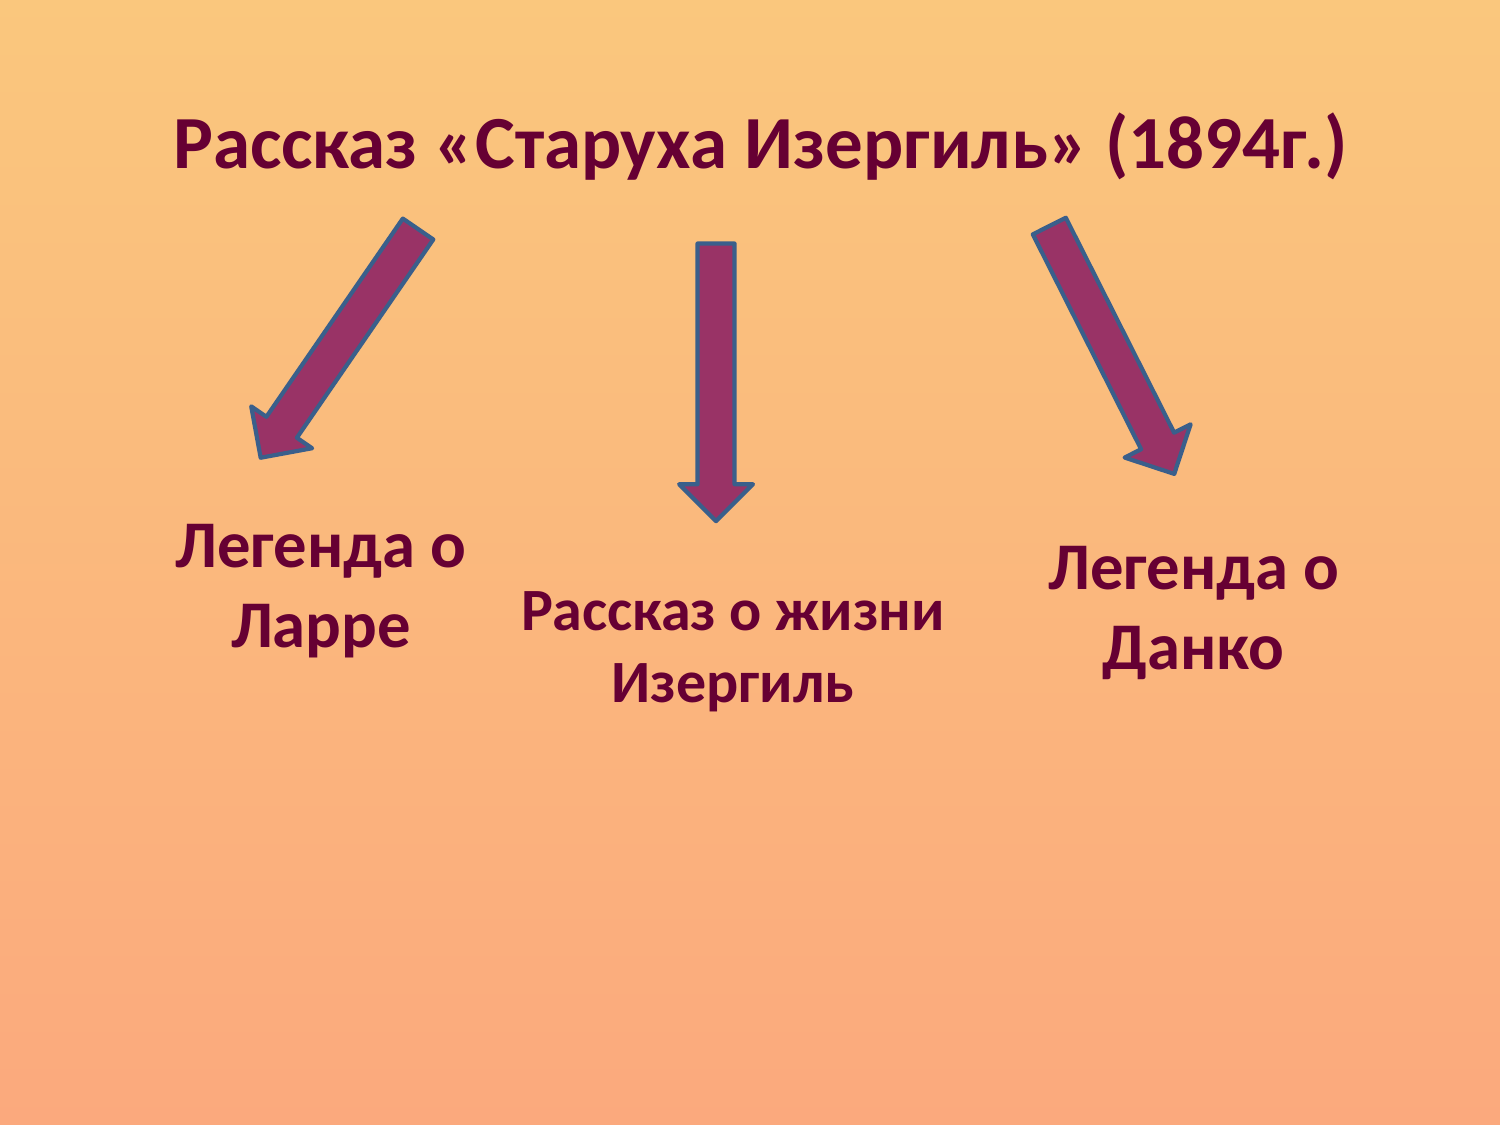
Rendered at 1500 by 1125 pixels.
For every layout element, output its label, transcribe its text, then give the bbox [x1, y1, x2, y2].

title Рассказ «Старуха Изергиль» (1894г.) [75, 45, 1447, 233]
text_box Рассказ о жизни Изергиль [490, 562, 977, 775]
text_box [677, 241, 755, 524]
text_box [249, 216, 436, 460]
text_box Легенда о Ларре [78, 492, 564, 706]
list Легенда о Данко [950, 515, 1437, 728]
text_box [1030, 215, 1193, 476]
